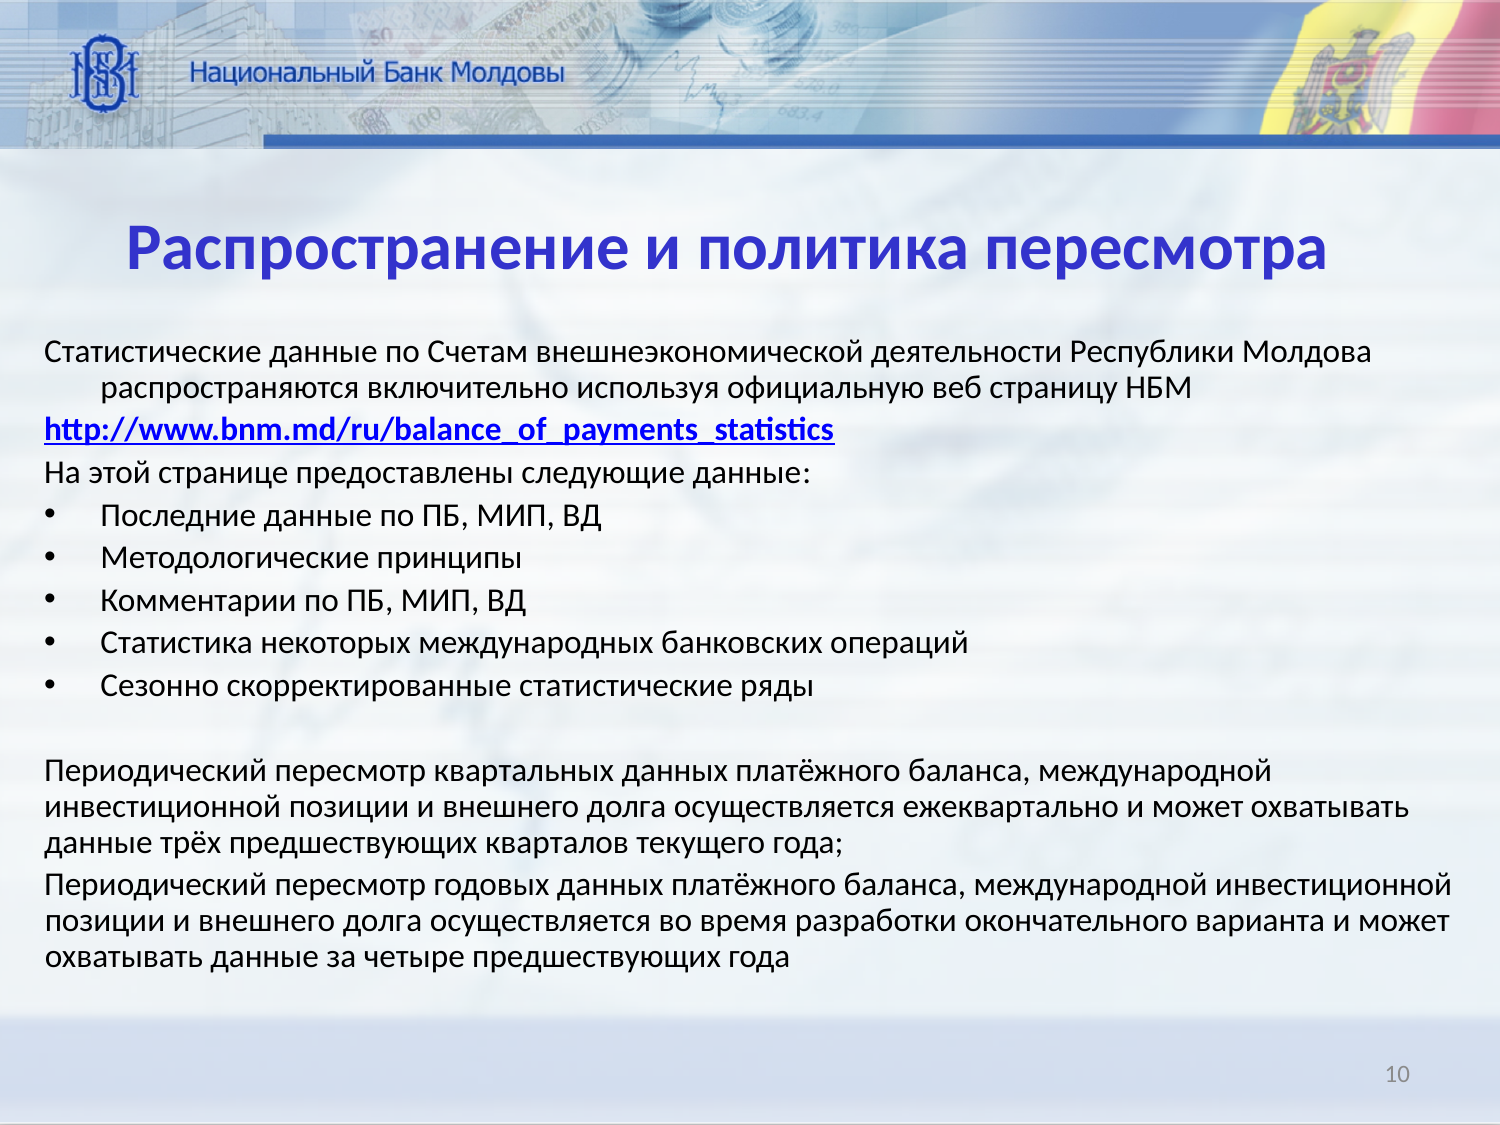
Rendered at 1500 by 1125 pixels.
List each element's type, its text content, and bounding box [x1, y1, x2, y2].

slide_number 10 [1074, 1042, 1425, 1103]
text_box Статистические данные по Счетам внешнеэкономической деятельности Республики Молдова распространяются включительно используя официальную веб страницу НБМ http://www.bnm.md/ru/balance_of_payments_statistics На этой странице предоставлены следующие данные: Последние данные по ПБ, МИП, ВД Методологические принципы Комментарии по ПБ, МИП, ВД Статистика некоторых международных банковских операций Сезонно скорректированные статистические ряды Периодический пересмотр квартальных данных платёжного баланса, международной инвестиционной позиции и внешнего долга осуществляется ежеквартально и может охватывать данные трёх предшествующих кварталов текущего года; Периодический пересмотр годовых данных платёжного баланса, международной инвестиционной позиции и внешнего долга осуществляется во время разработки окончательного варианта и может охватывать данные за четыре предшествующих года [29, 326, 1483, 1000]
title Распространение и политика пересмотра [53, 184, 1404, 301]
picture [0, 0, 1500, 149]
